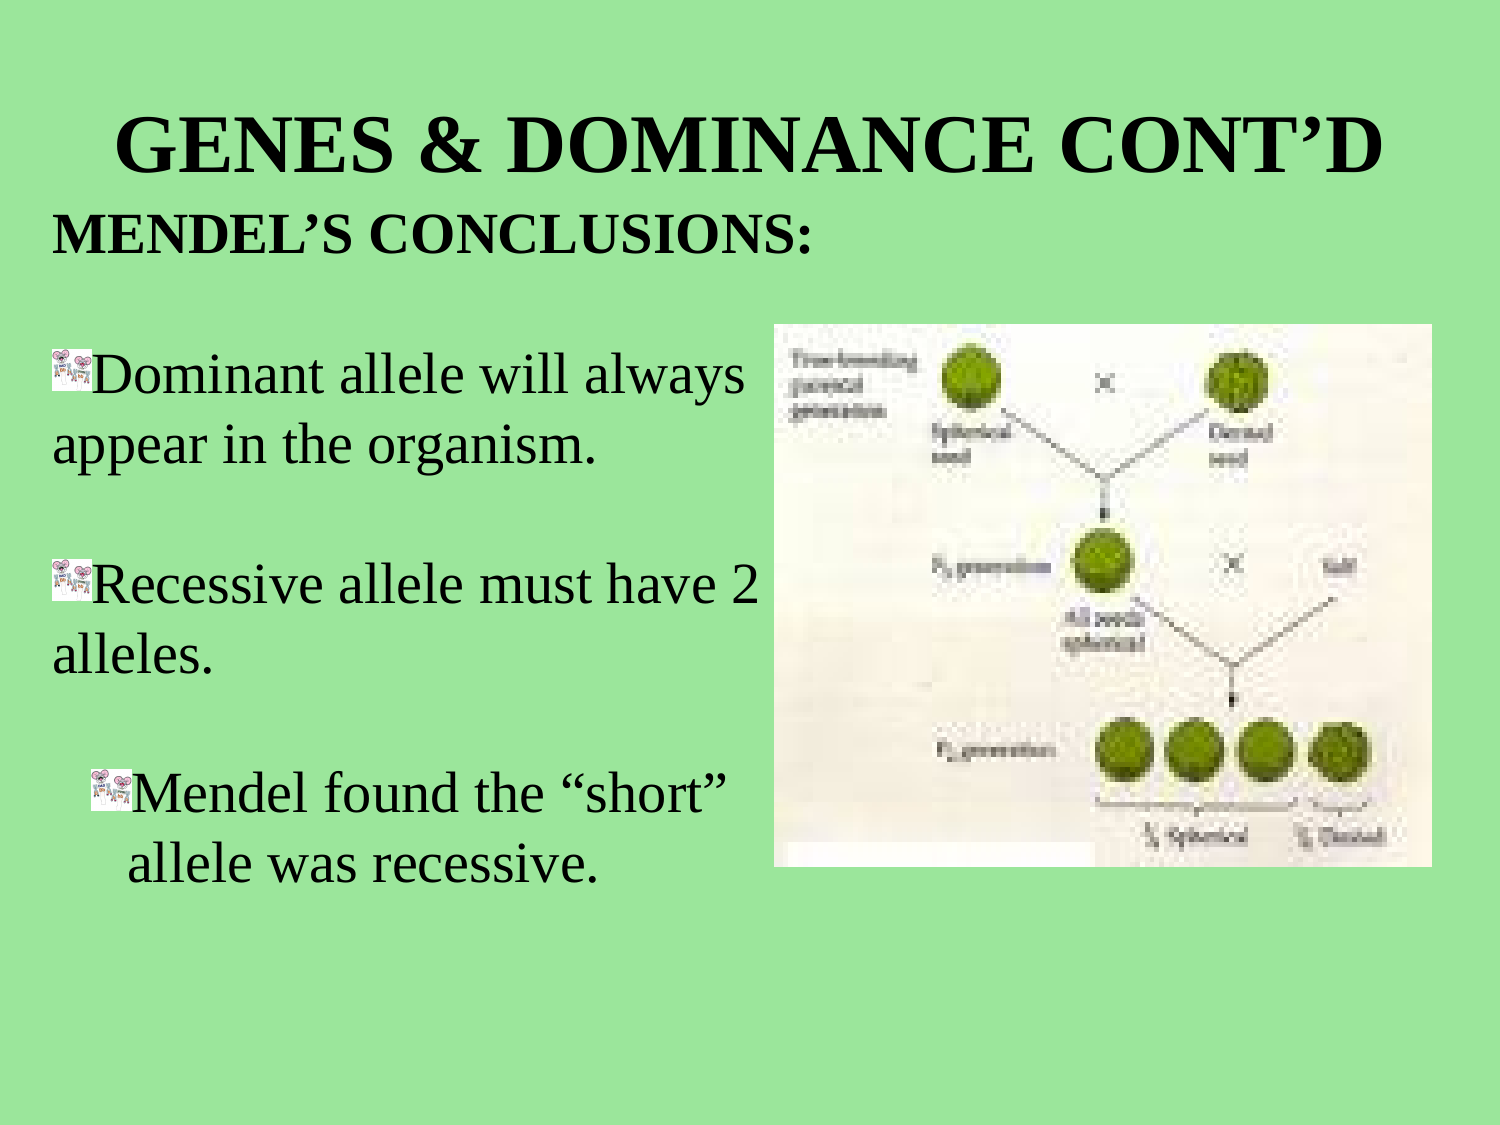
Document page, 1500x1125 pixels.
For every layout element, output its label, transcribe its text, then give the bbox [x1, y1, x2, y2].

picture [774, 324, 1432, 867]
picture [52, 559, 92, 601]
title GENES & DOMINANCE CONT’D [75, 45, 1425, 233]
text_box MENDEL’S CONCLUSIONS: Dominant allele will always appear in the organism. Recessive allele must have 2 alleles. Mendel found the “short” allele was recessive. [37, 187, 863, 992]
picture [91, 769, 132, 811]
picture [52, 349, 92, 391]
